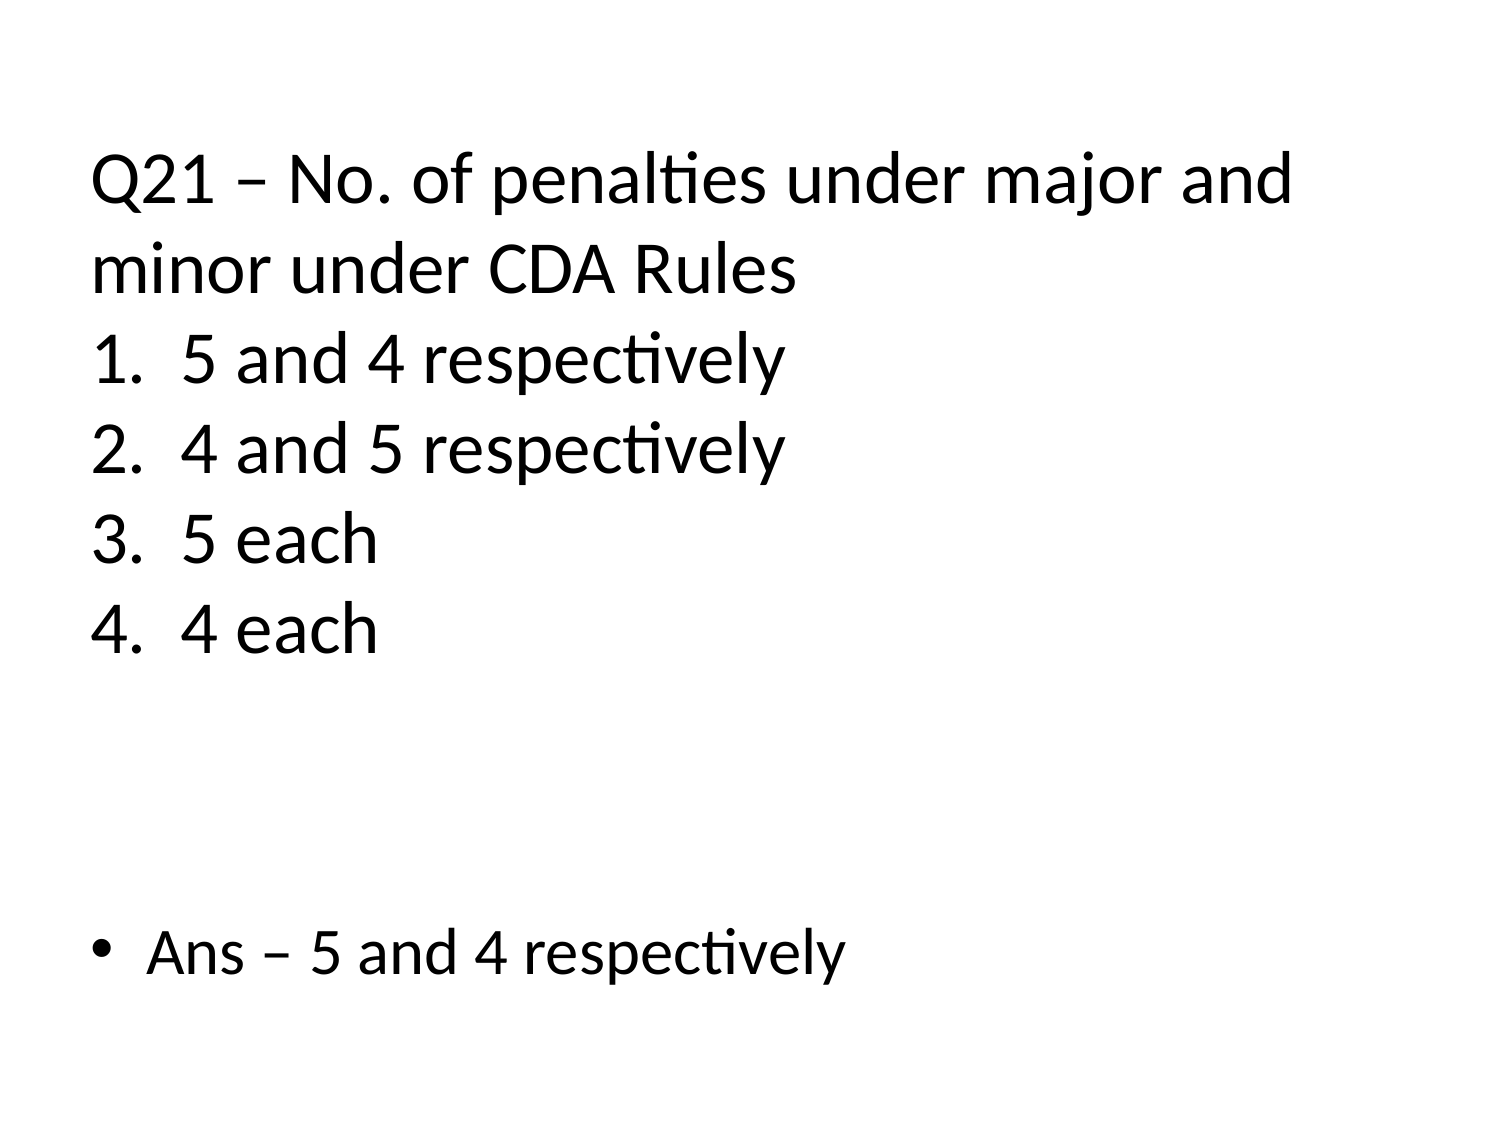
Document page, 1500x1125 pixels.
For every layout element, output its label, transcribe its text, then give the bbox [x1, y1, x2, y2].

title Q21 – No. of penalties under major and minor under CDA Rules 1. 5 and 4 respectively 2. 4 and 5 respectively 3. 5 each 4. 4 each [75, 45, 1425, 863]
list Ans – 5 and 4 respectively [75, 900, 1425, 1050]
